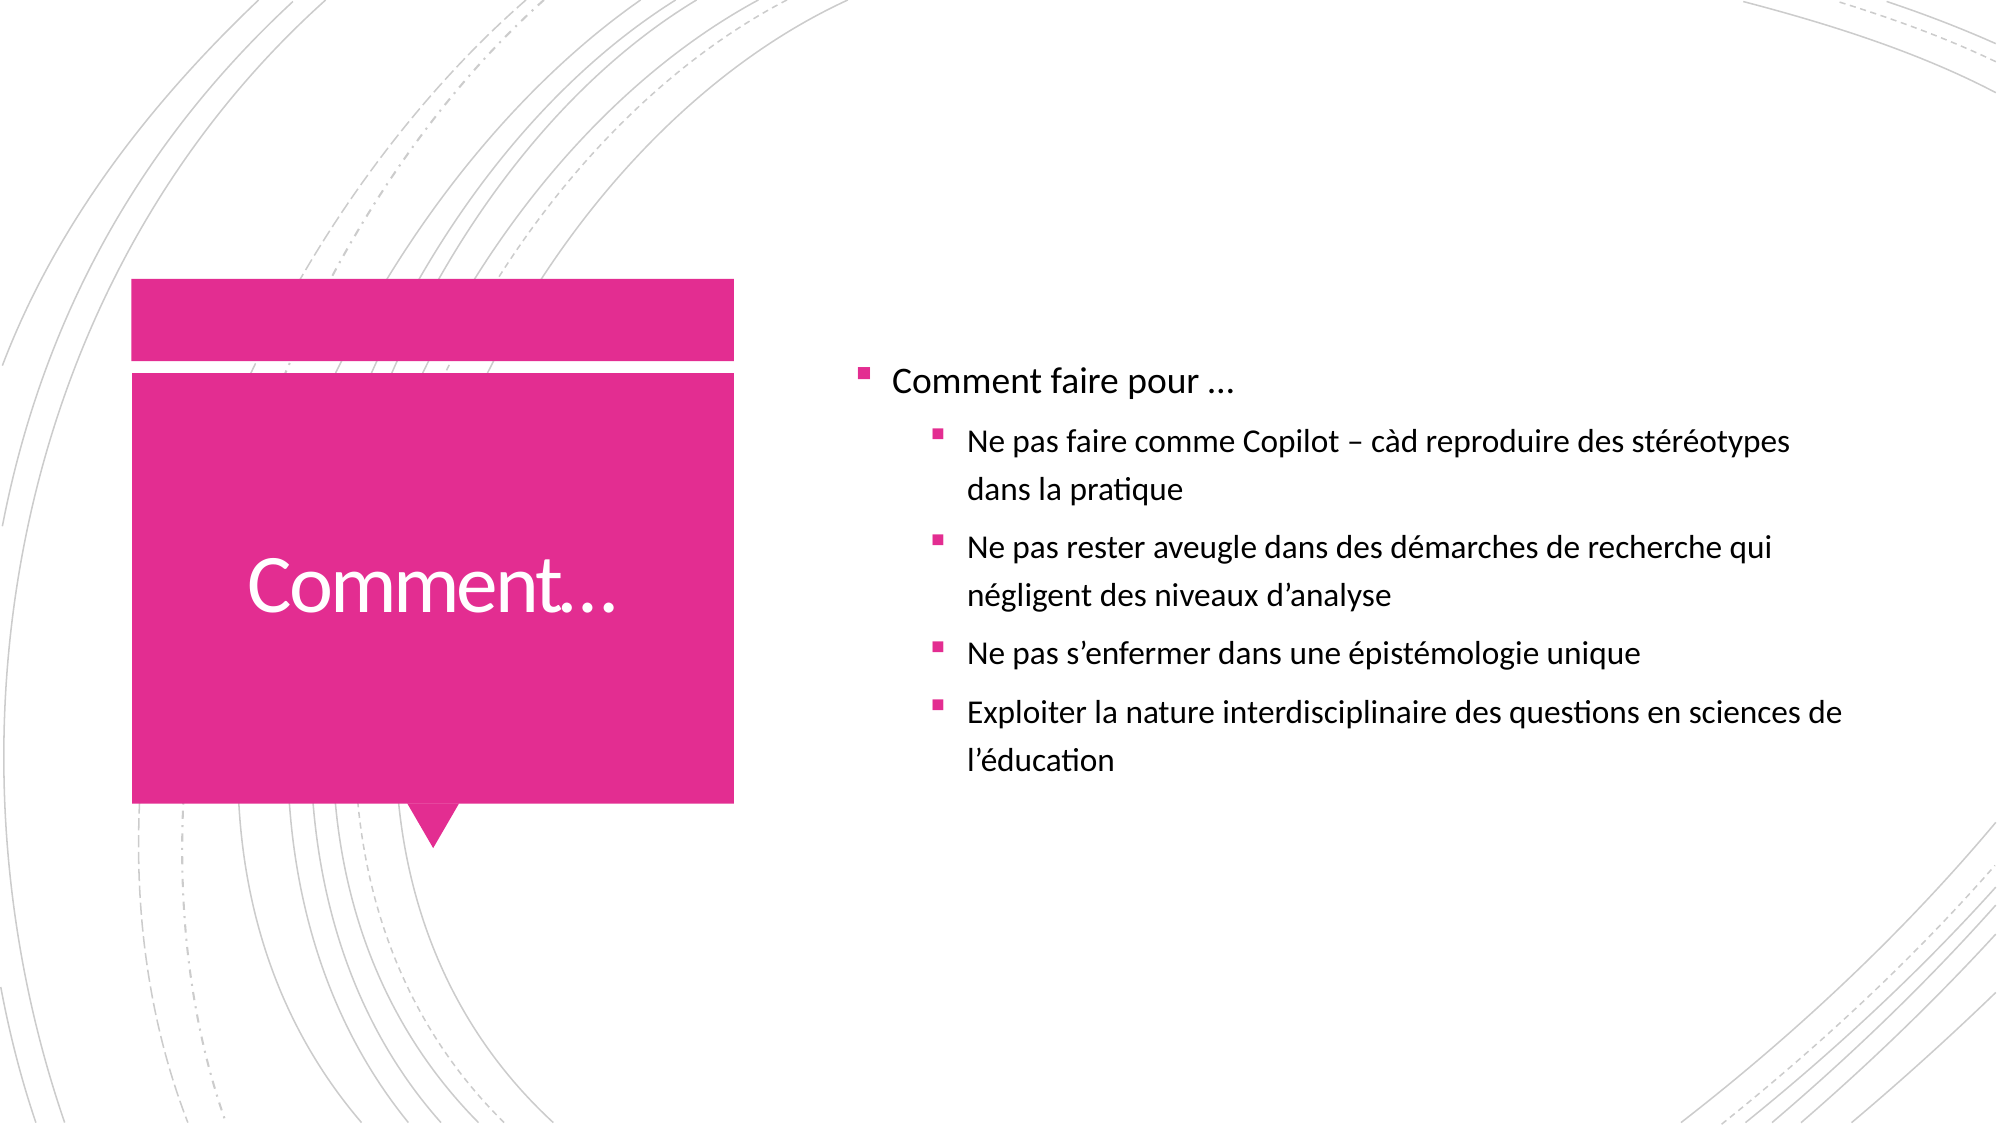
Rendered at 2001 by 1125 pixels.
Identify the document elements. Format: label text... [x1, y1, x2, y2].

title Comment… [145, 385, 720, 789]
list Comment faire pour … Ne pas faire comme Copilot – càd reproduire des stéréotypes dans la pratique Ne pas rester aveugle dans des démarches de recherche qui négligent des niveaux d’analyse Ne pas s’enfermer dans une épistémologie unique Exploiter la nature interdisciplinaire des questions en sciences de l’éducation [839, 131, 1871, 993]
